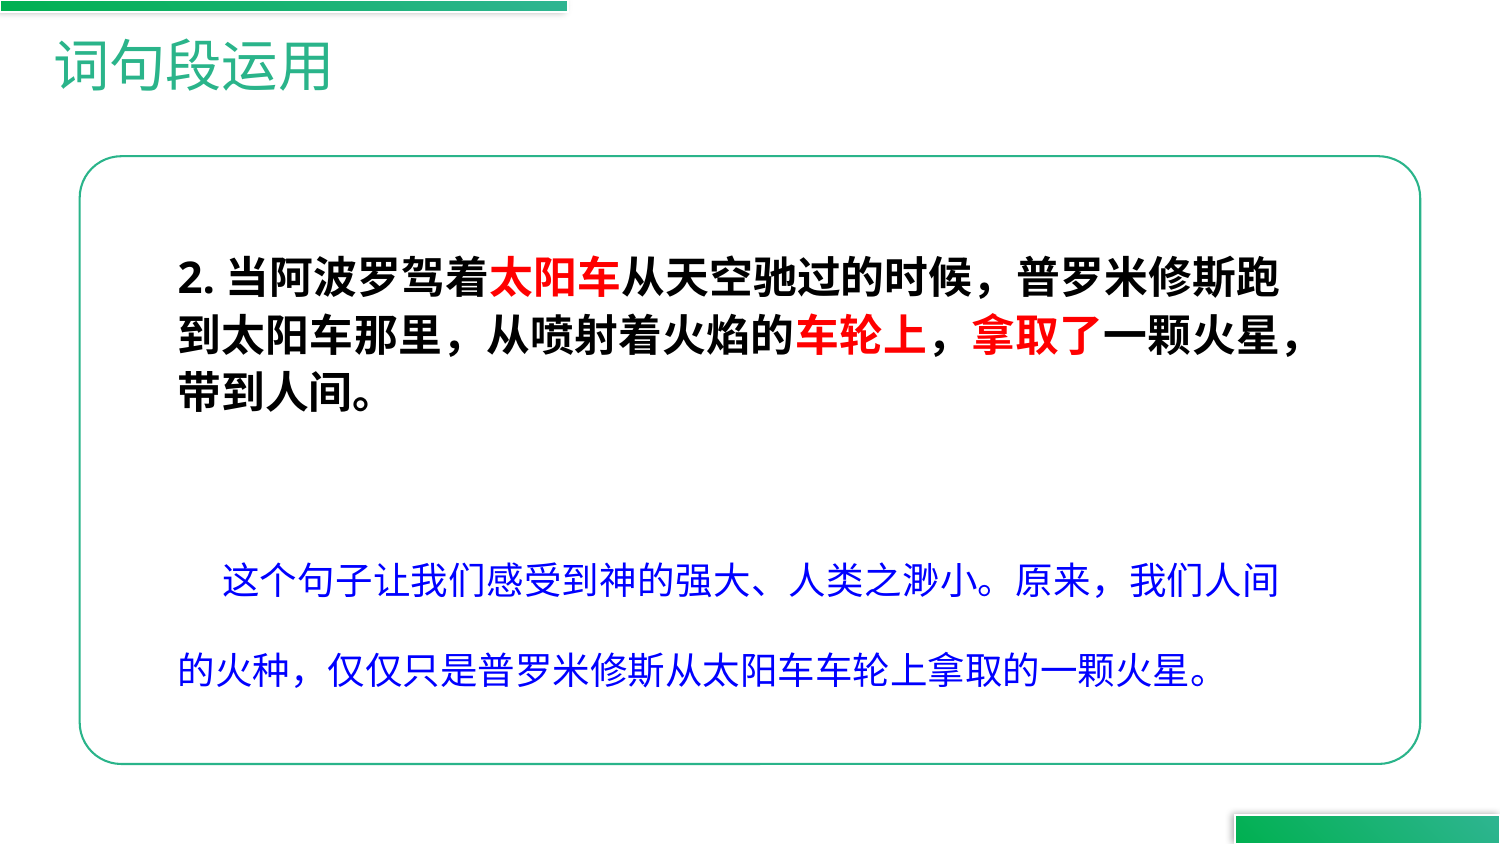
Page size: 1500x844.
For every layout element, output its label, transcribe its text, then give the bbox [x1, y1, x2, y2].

list 词句段运用 [41, 32, 382, 94]
text_box 2.当阿波罗驾着太阳车从天空驰过的时候，普罗米修斯跑到太阳车那里，从喷射着火焰的车轮上，拿取了一颗火星，带到人间。 [166, 238, 1292, 424]
text_box 这个句子让我们感受到神的强大、人类之渺小。原来，我们人间的火种，仅仅只是普罗米修斯从太阳车车轮上拿取的一颗火星。 [166, 505, 1292, 698]
